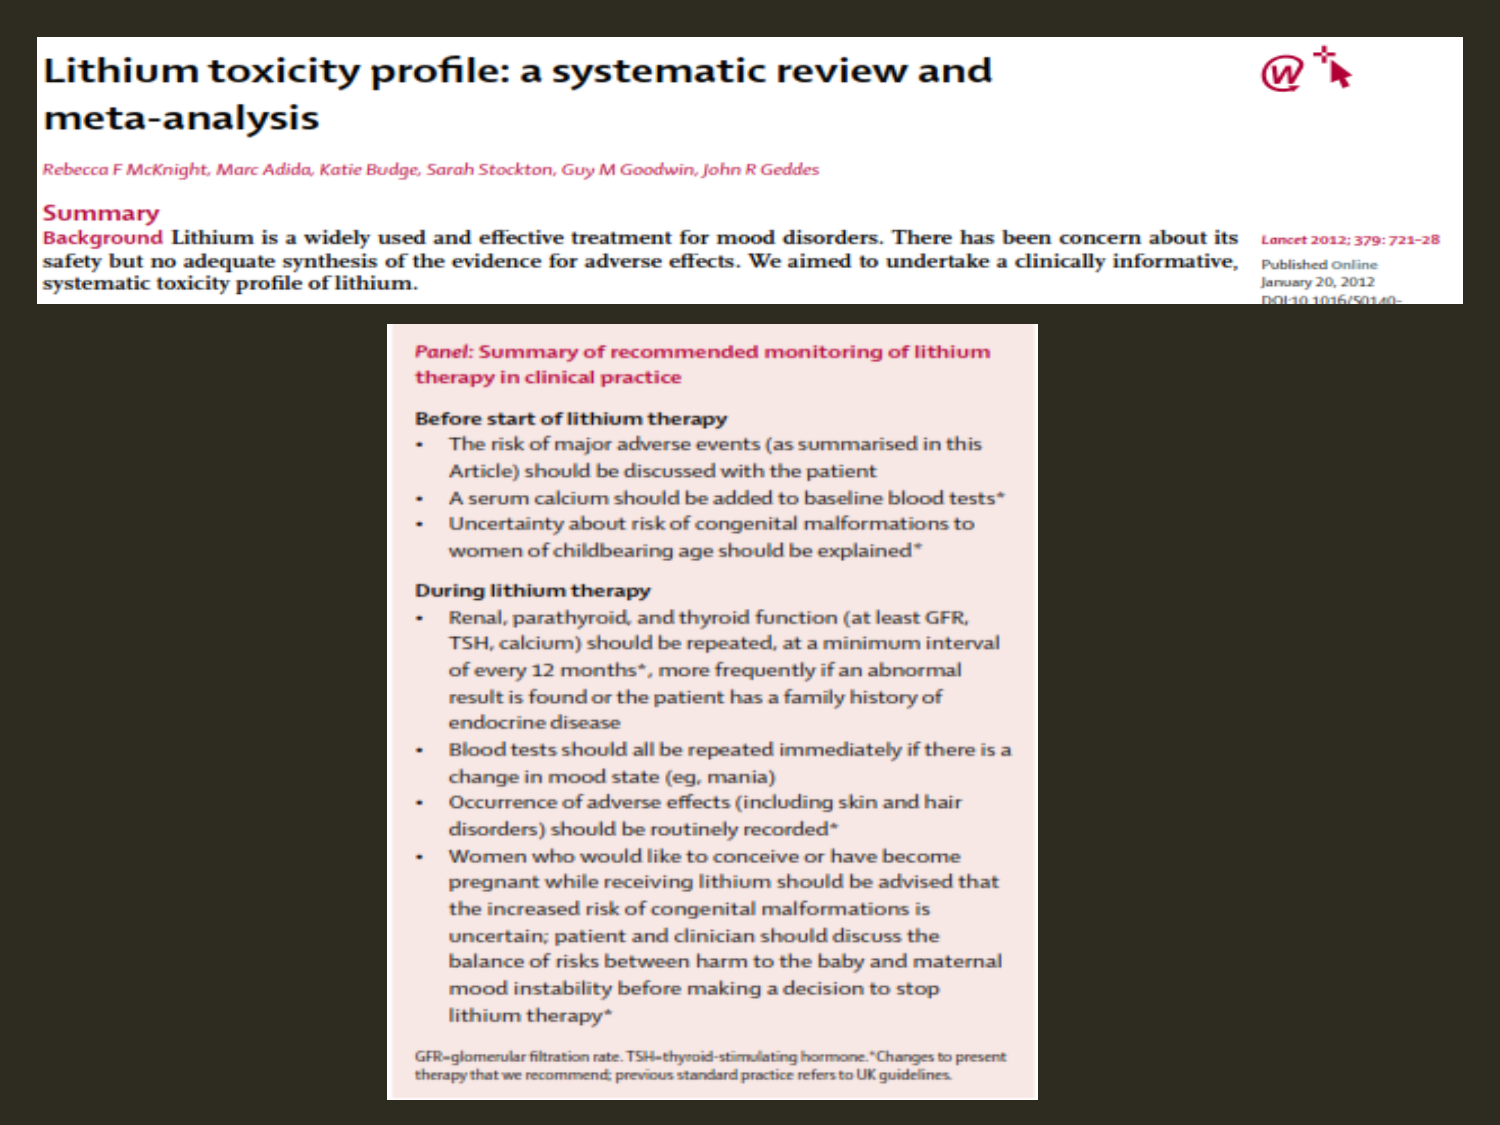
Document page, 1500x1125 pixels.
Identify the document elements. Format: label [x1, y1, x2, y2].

list [387, 324, 1038, 1101]
picture [37, 37, 1463, 304]
